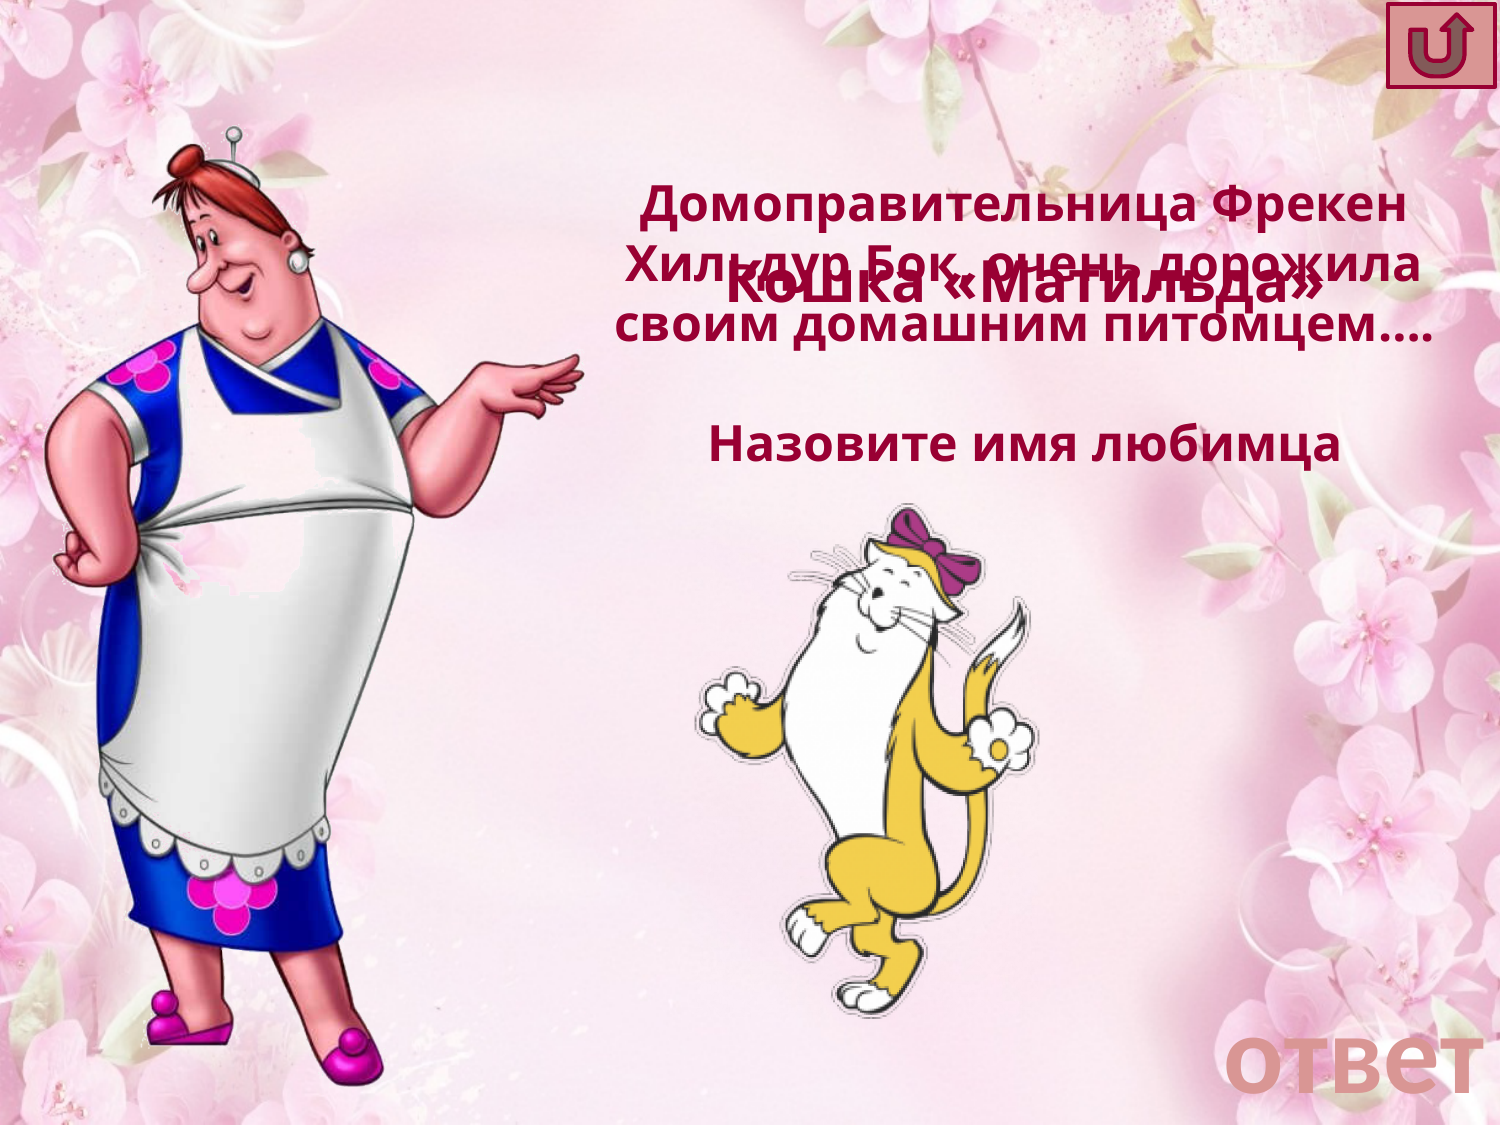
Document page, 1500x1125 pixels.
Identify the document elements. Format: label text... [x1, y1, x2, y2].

text_box ответ [1208, 973, 1499, 1124]
picture [0, 0, 1500, 1125]
text_box Домоправительница Фрекен Хильдур Бок, очень дорожила своим домашним питомцем…. Назовите имя любимца [699, 163, 1477, 479]
text_box [1386, 2, 1497, 89]
text_box Кошка «Матильда» [699, 237, 1412, 322]
